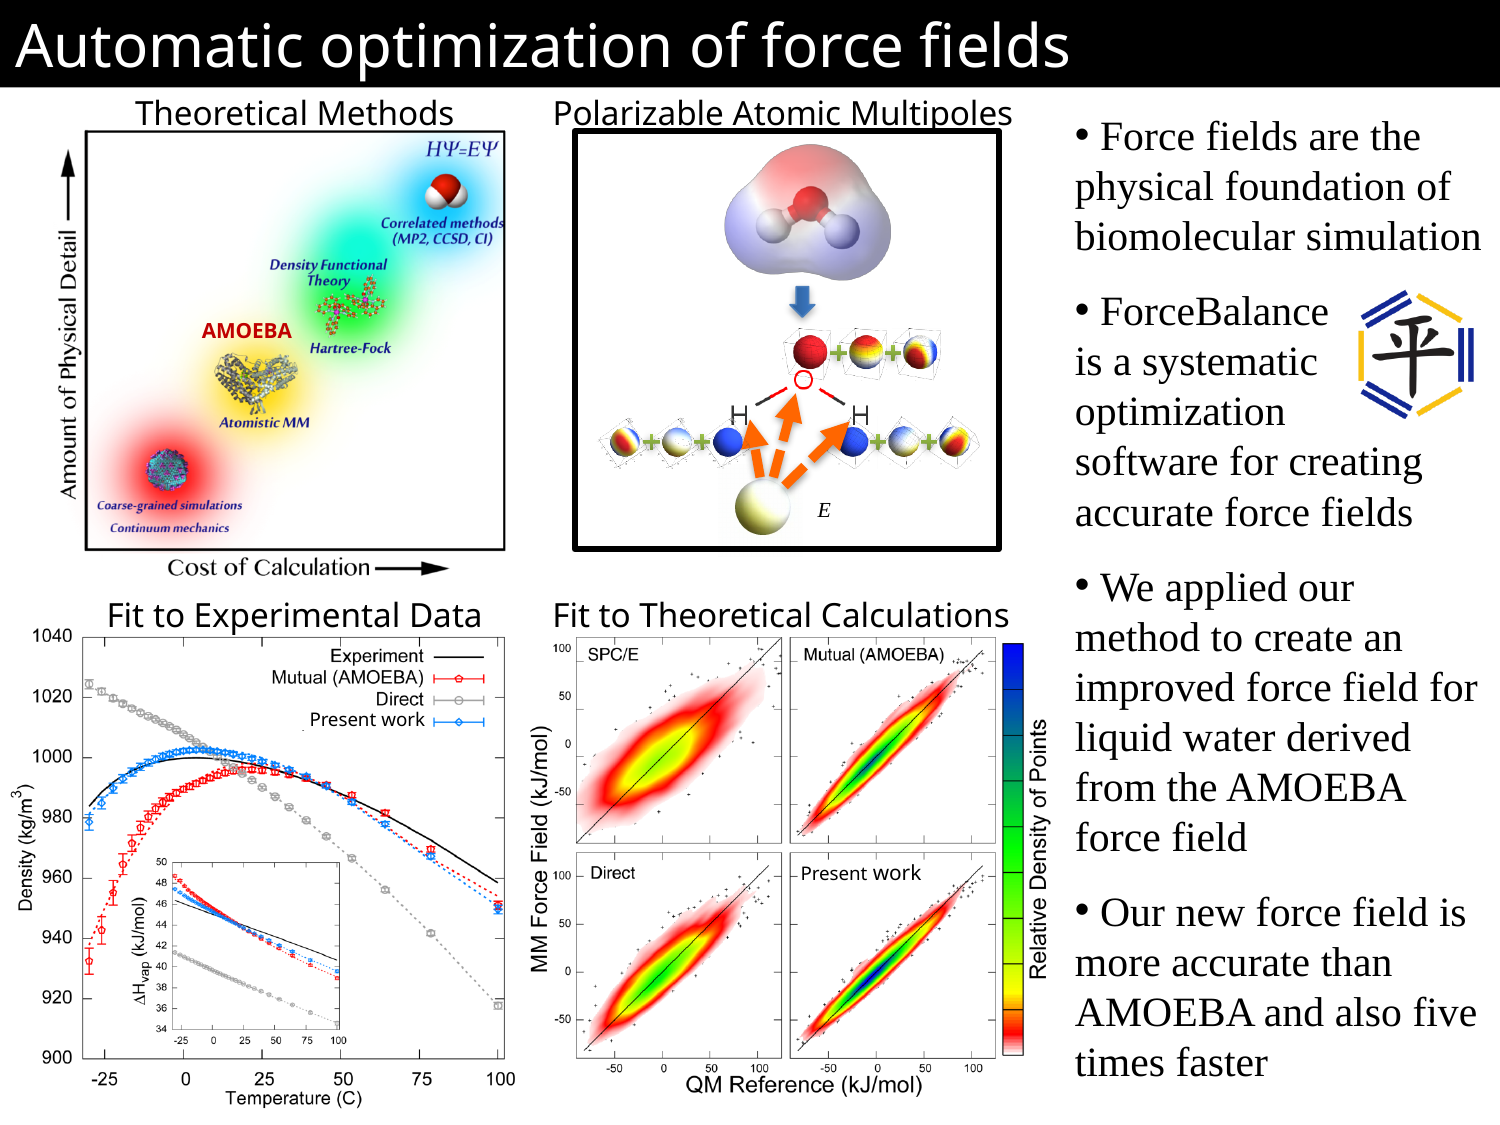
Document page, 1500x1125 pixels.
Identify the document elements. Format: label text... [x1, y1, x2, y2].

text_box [574, 130, 999, 550]
text_box Force fields are the physical foundation of biomolecular simulation ForceBalance is a systematic optimization software for creating accurate force fields We applied our method to create an improved force field for liquid water derived from the AMOEBA force field Our new force field is more accurate than AMOEBA and also five times faster [1060, 101, 1500, 1092]
picture [526, 629, 1053, 1099]
picture [51, 118, 506, 583]
picture [1349, 289, 1480, 420]
text_box Fit to Experimental Data [36, 586, 523, 630]
text_box Polarizable Atomic Multipoles [525, 84, 1042, 140]
picture [9, 602, 516, 1109]
text_box Automatic optimization of force fields [0, 0, 1500, 88]
text_box Fit to Theoretical Calculations [523, 586, 1040, 630]
text_box Theoretical Methods [9, 84, 525, 140]
